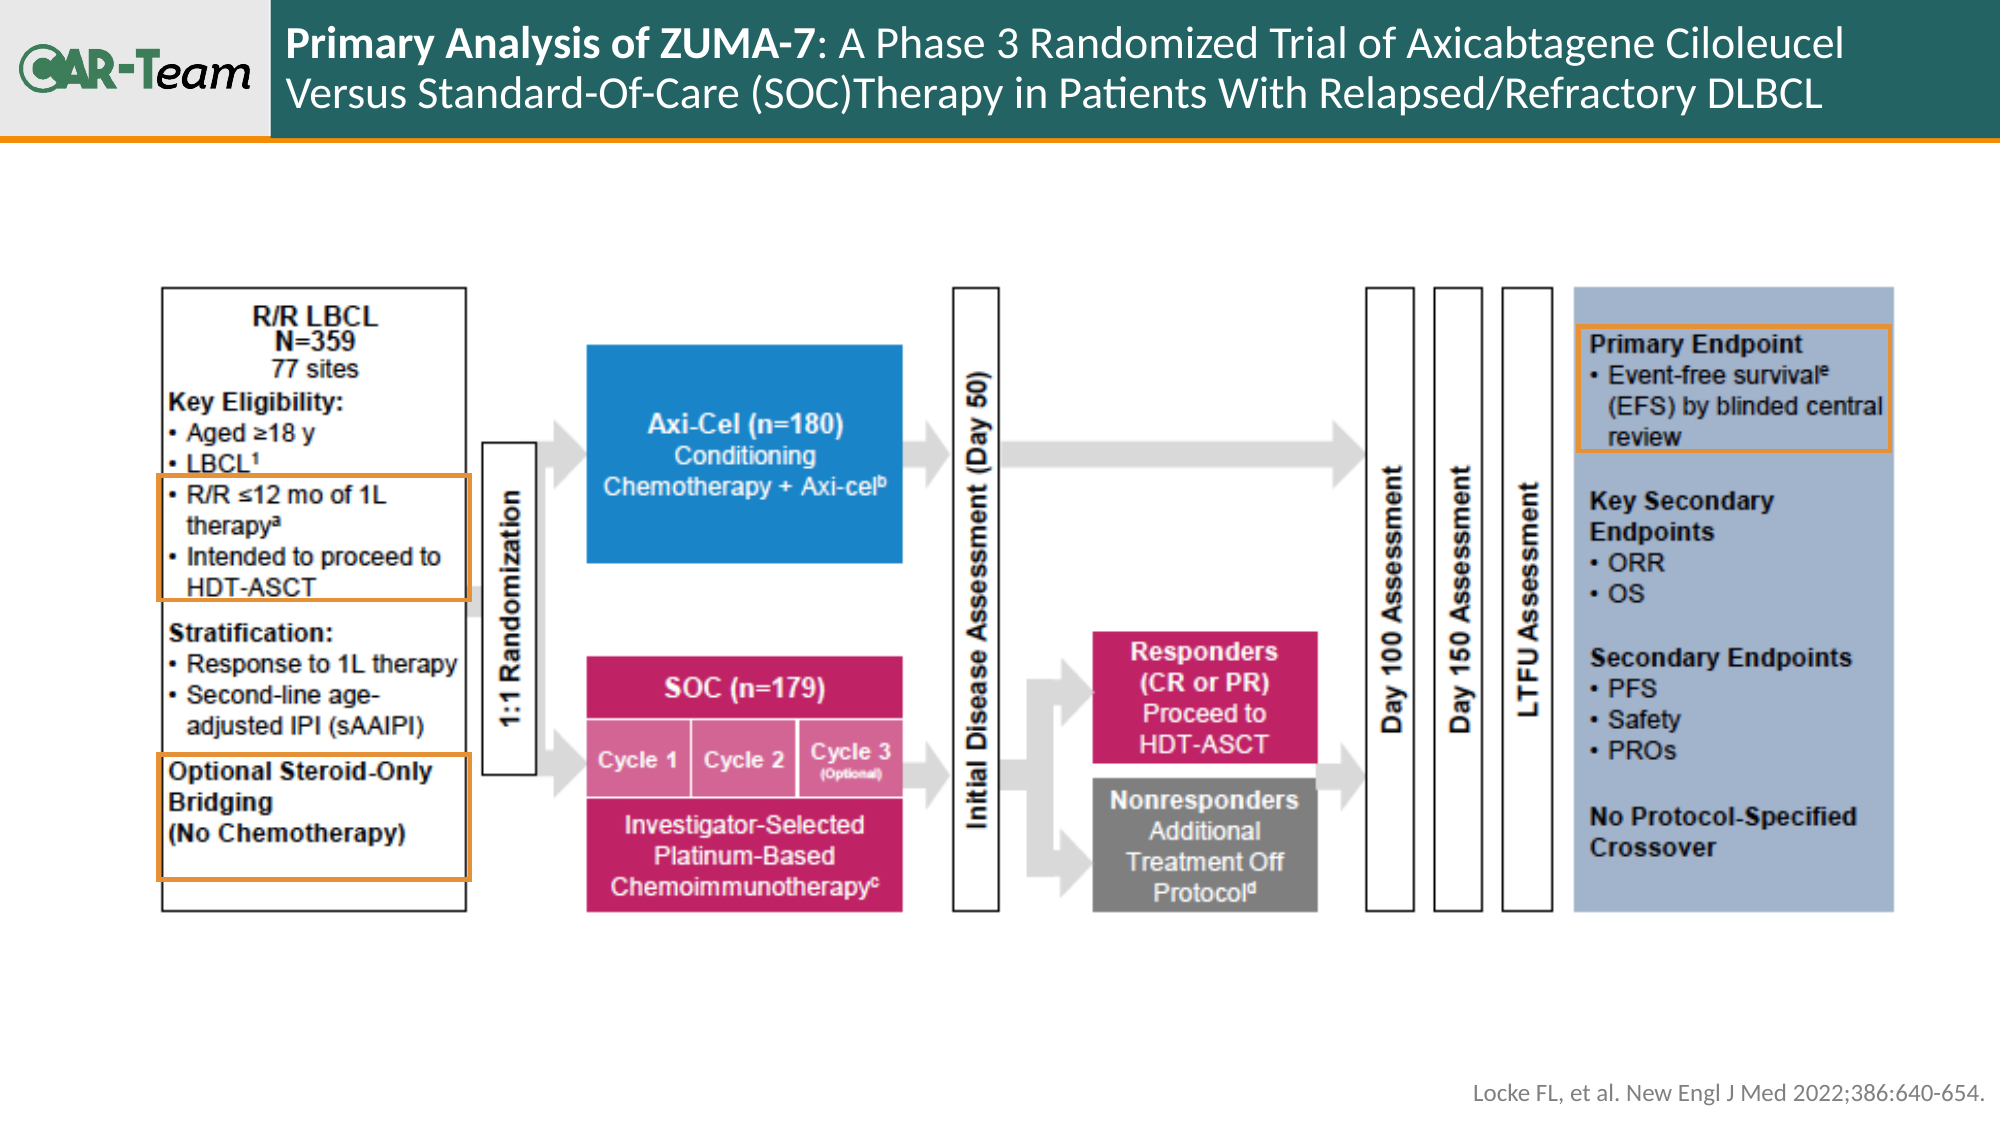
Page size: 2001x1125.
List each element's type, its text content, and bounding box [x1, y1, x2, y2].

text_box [137, 271, 1909, 925]
text_box Locke FL, et al. New Engl J Med 2022;386:640-654. [0, 1057, 2000, 1125]
picture [19, 44, 250, 93]
title Primary Analysis of ZUMA-7: A Phase 3 Randomized Trial of Axicabtagene Ciloleucel Versus Standard-Of-Care (SOC)Therapy in Patients With Relapsed/Refractory DLBCL [270, 0, 2000, 138]
